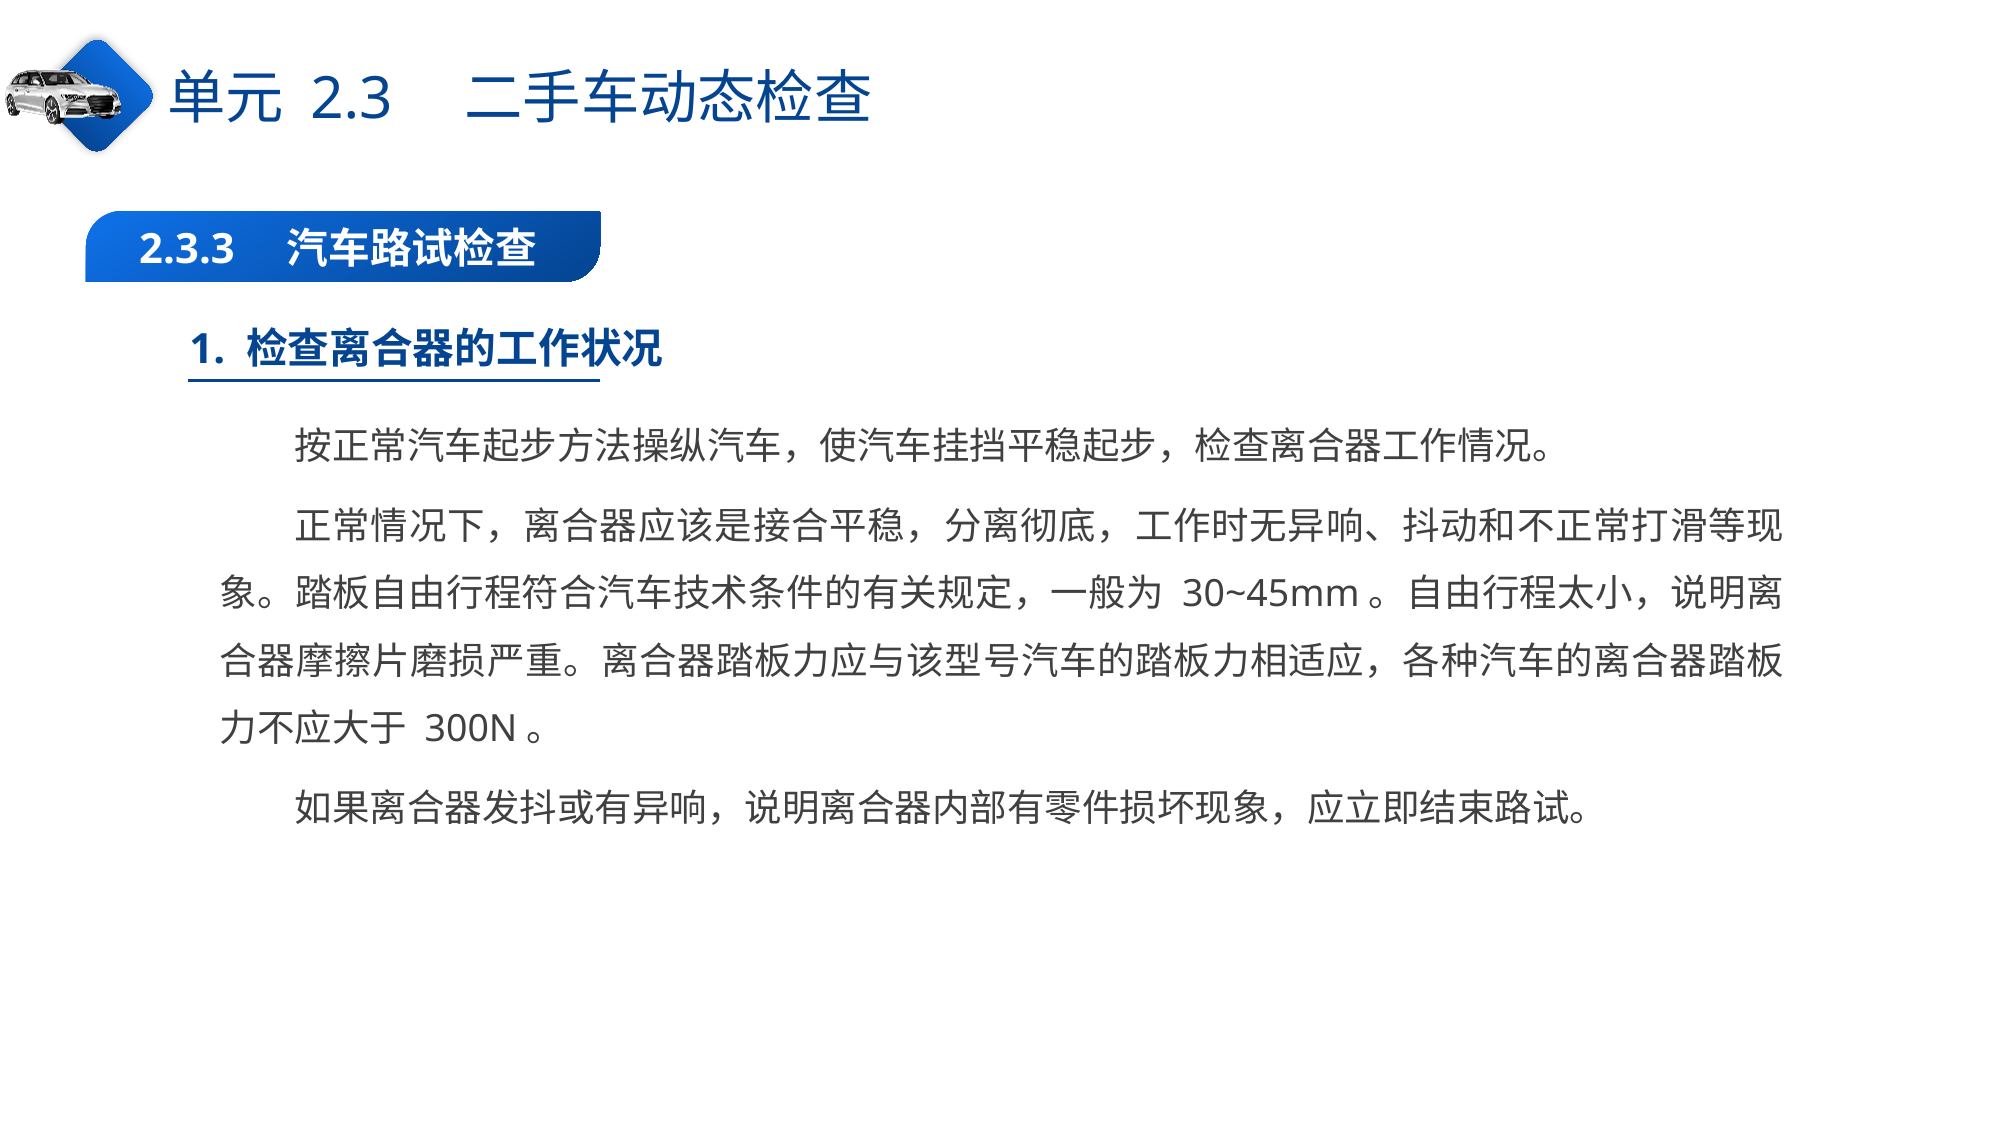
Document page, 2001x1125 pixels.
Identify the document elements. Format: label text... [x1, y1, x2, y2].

text_box 2.3.3 汽车路试检查 [84, 209, 602, 283]
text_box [174, 314, 1330, 381]
picture [0, 31, 125, 157]
text_box 单元 2.3 二手车动态检查 [152, 52, 888, 138]
text_box 按正常汽车起步方法操纵汽车，使汽车挂挡平稳起步，检查离合器工作情况。 正常情况下，离合器应该是接合平稳，分离彻底，工作时无异响、抖动和不正常打滑等现象。踏板自由行程符合汽车技术条件的有关规定，一般为 30~45mm。自由行程太小，说明离合器摩擦片磨损严重。离合器踏板力应与该型号汽车的踏板力相适应，各种汽车的离合器踏板力不应大于 300N。 如果离合器发抖或有异响，说明离合器内部有零件损坏现象，应立即结束路试。 [204, 392, 1799, 837]
